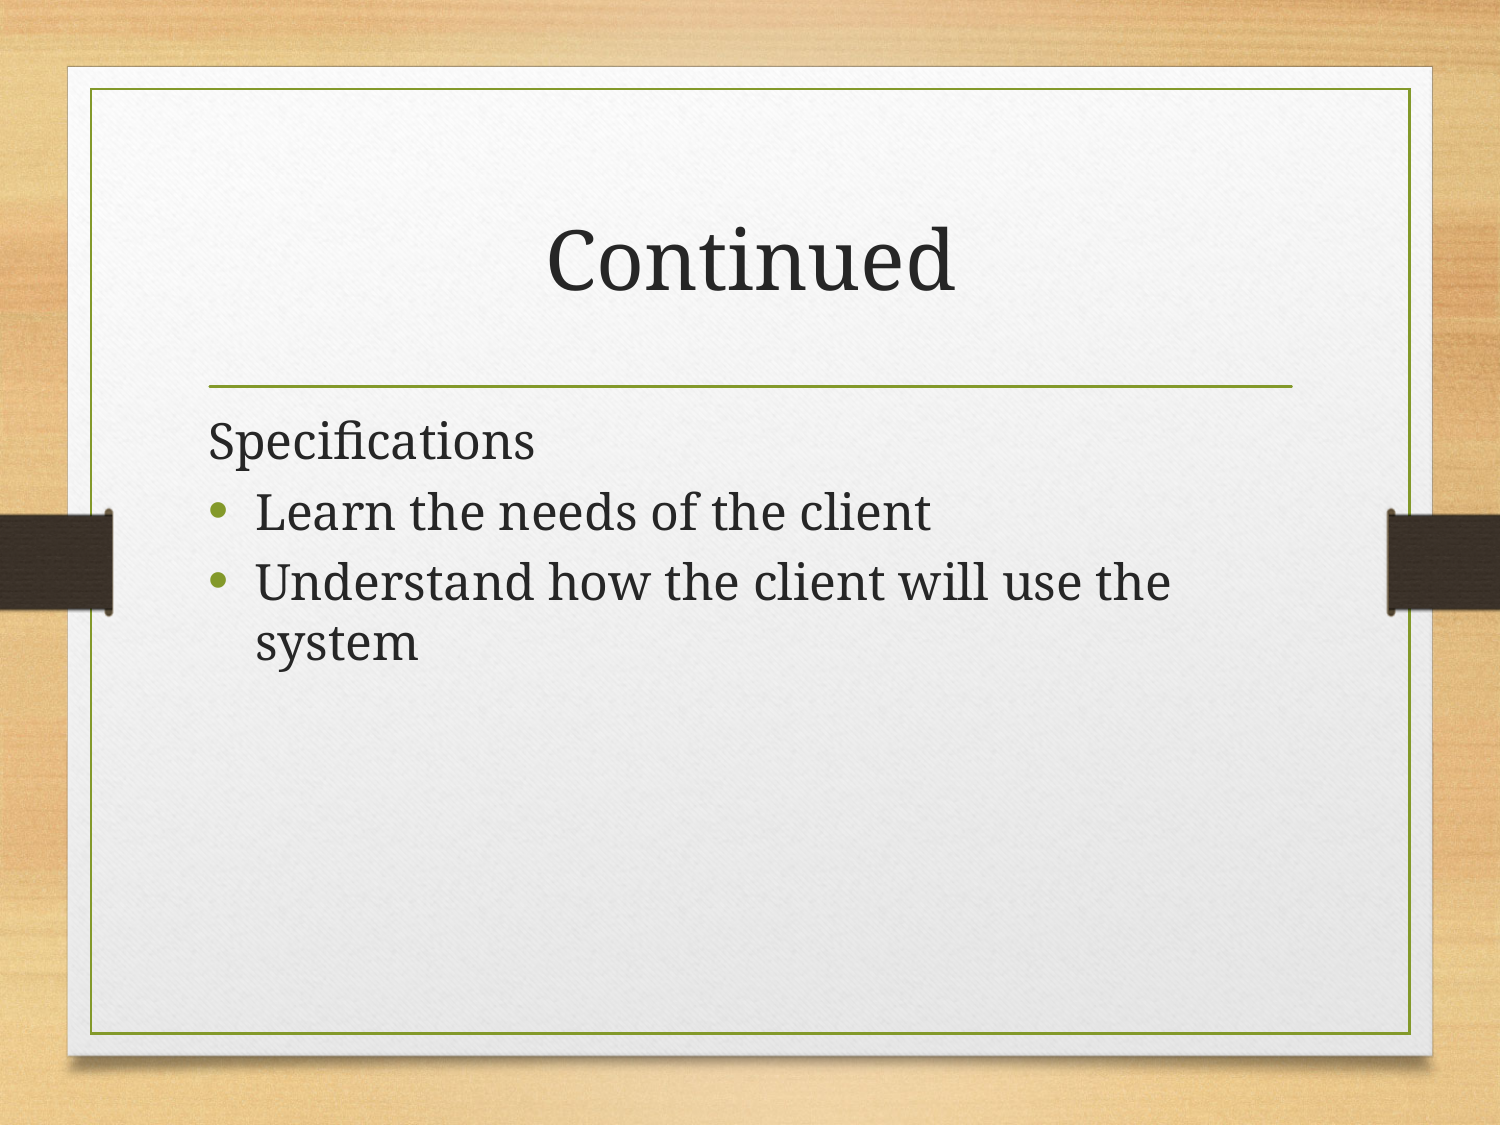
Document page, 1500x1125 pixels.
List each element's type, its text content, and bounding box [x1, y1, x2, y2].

title Continued [193, 150, 1309, 365]
picture [0, 0, 1500, 1125]
list Specifications Learn the needs of the client Understand how the client will use the system [193, 408, 1309, 974]
